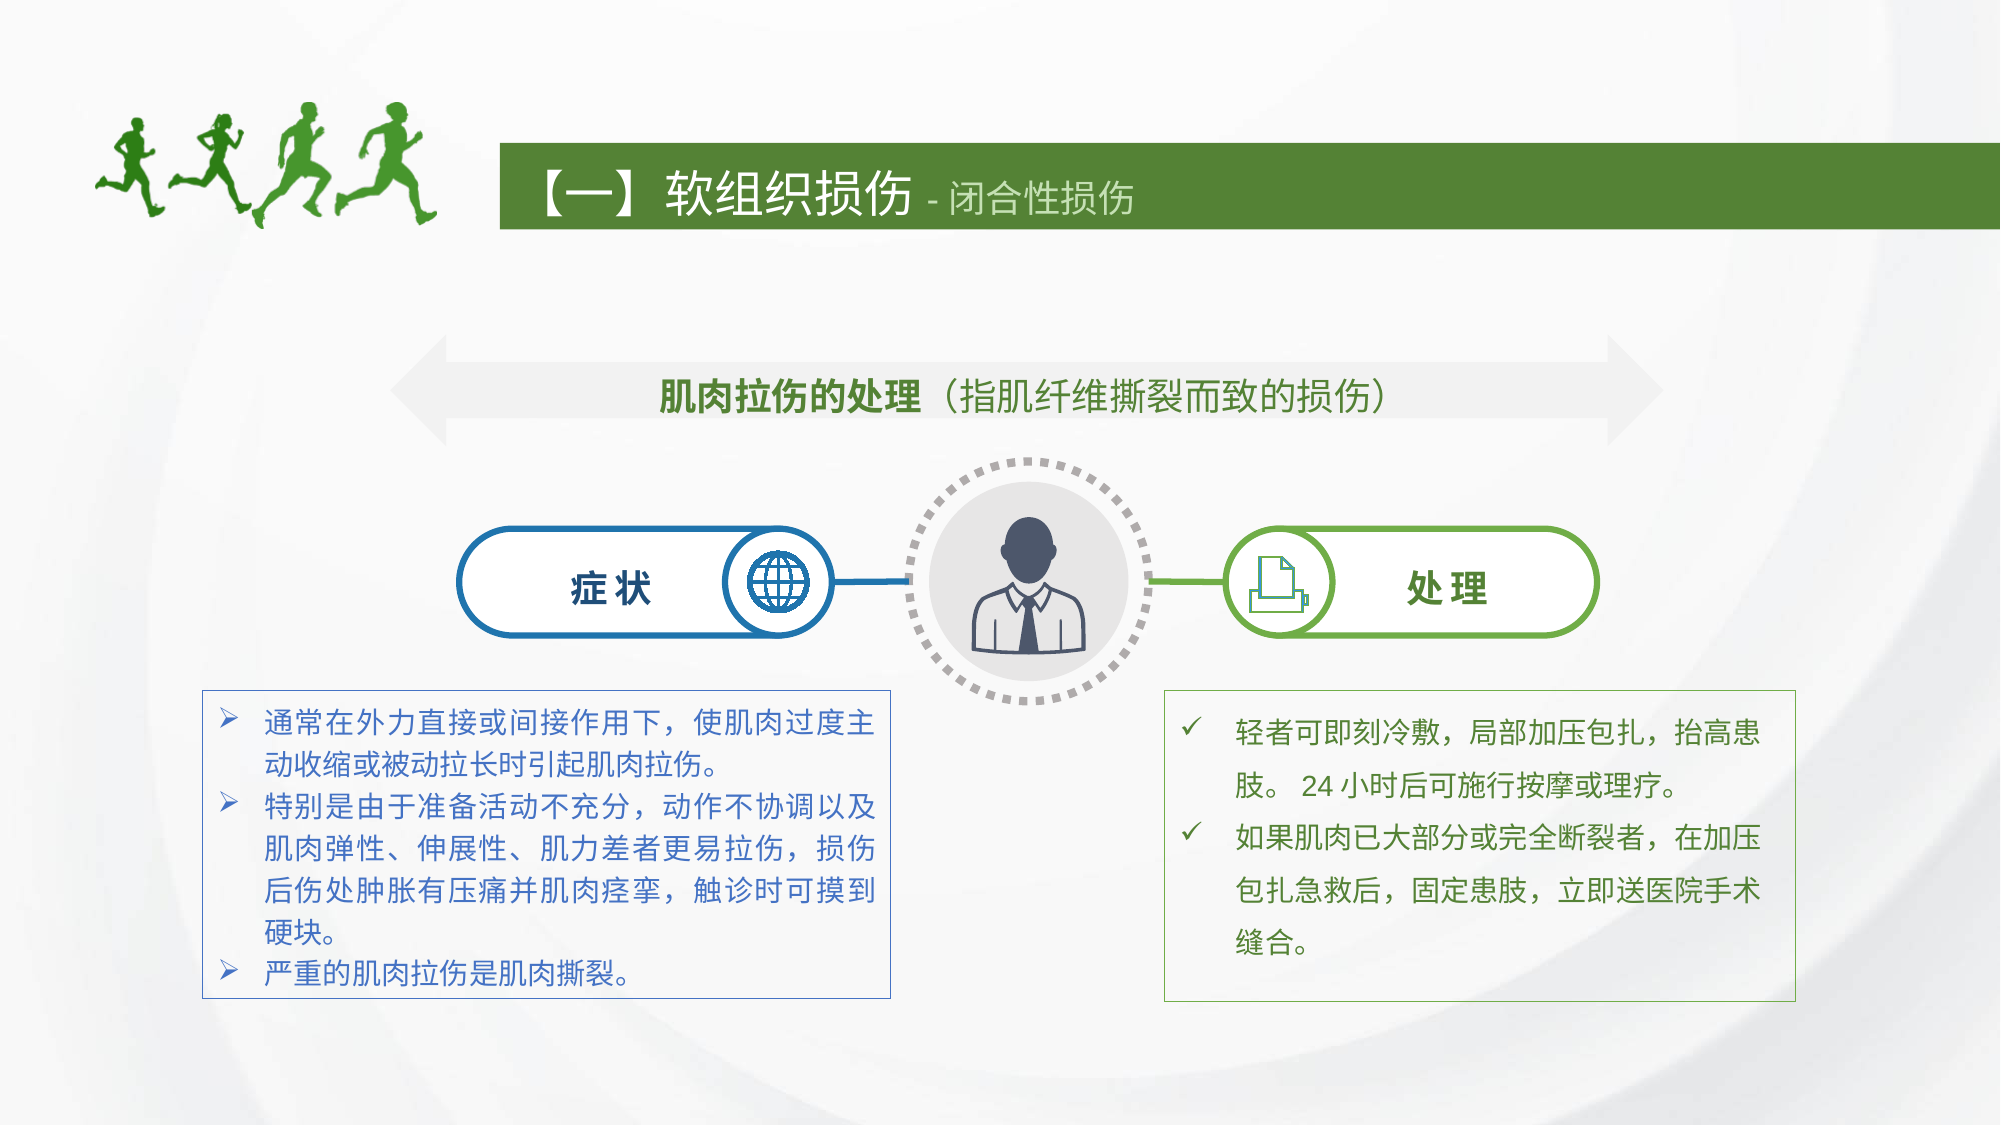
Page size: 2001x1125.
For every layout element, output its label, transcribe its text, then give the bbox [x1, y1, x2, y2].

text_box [459, 528, 832, 636]
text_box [390, 334, 1664, 447]
text_box 轻者可即刻冷敷，局部加压包扎，抬高患肢。24小时后可施行按摩或理疗。 如果肌肉已大部分或完全断裂者，在加压包扎急救后，固定患肢，立即送医院手术缝合。 [1164, 690, 1796, 1002]
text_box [908, 461, 1149, 702]
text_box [1225, 528, 1598, 636]
picture [0, 0, 2001, 1125]
text_box 通常在外力直接或间接作用下，使肌肉过度主动收缩或被动拉长时引起肌肉拉伤。 特别是由于准备活动不充分，动作不协调以及肌肉弹性、伸展性、肌力差者更易拉伤，损伤后伤处肿胀有压痛并肌肉痉挛，触诊时可摸到硬块。 严重的肌肉拉伤是肌肉撕裂。 [202, 690, 891, 999]
text_box 【一】软组织损伤-闭合性损伤 [499, 142, 2000, 230]
